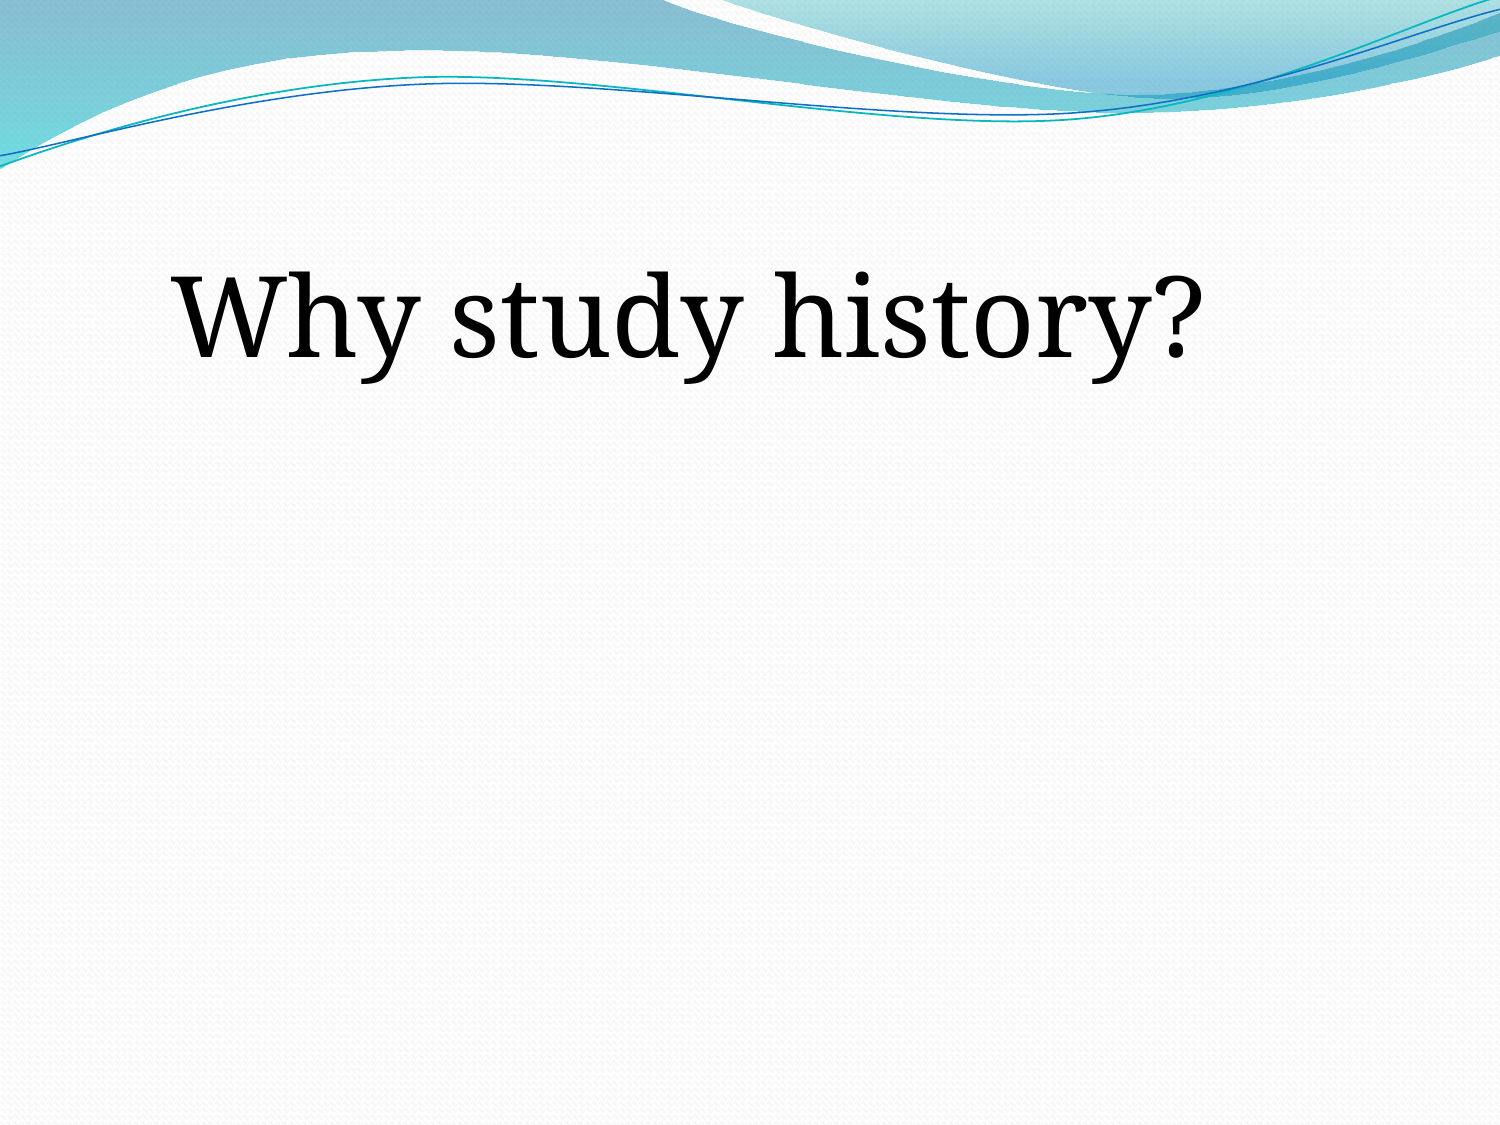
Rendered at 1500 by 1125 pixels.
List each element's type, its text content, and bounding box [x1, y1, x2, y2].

text_box Why study history? [155, 237, 1221, 388]
